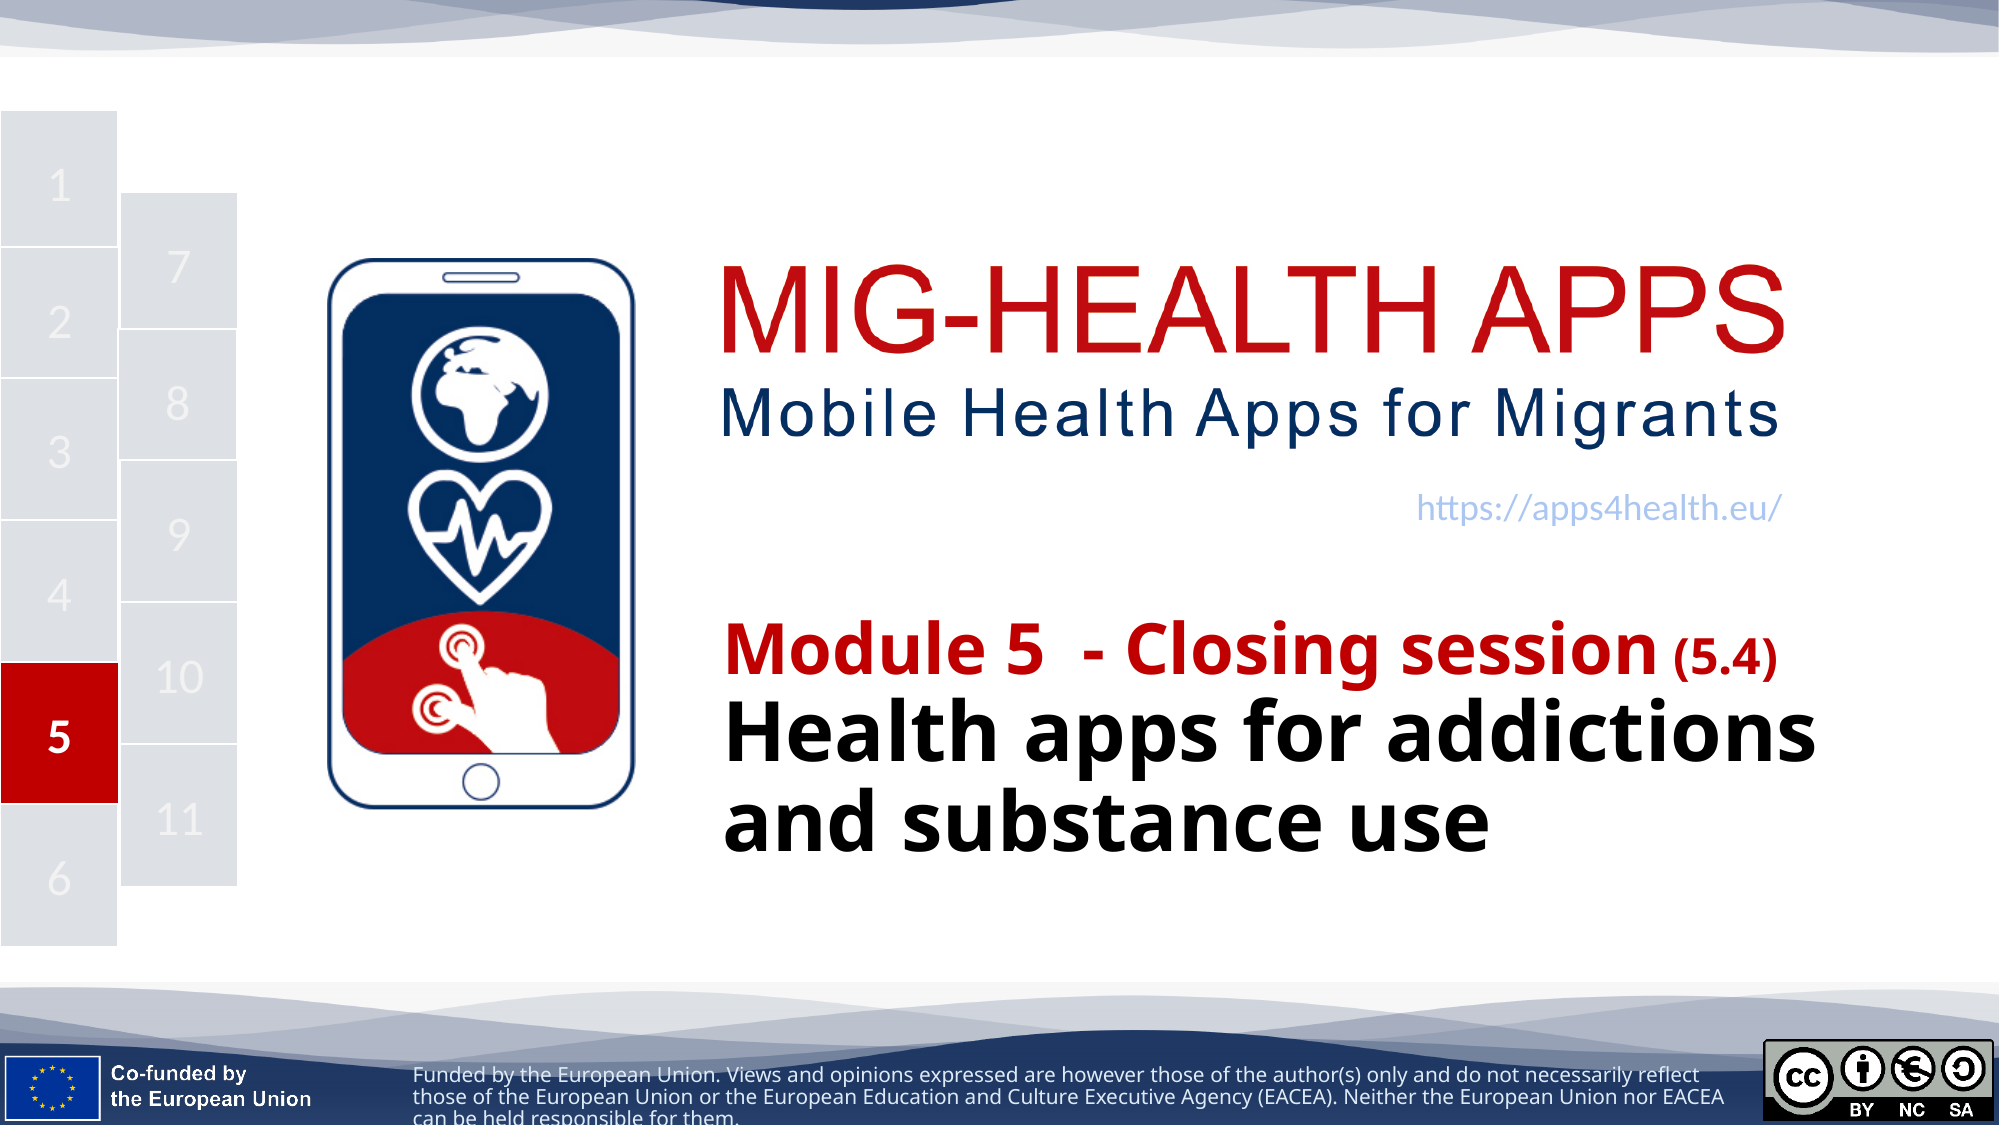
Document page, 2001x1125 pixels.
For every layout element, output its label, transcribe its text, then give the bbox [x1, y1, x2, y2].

text_box 7 [119, 191, 239, 336]
text_box 11 [119, 743, 239, 888]
text_box 5 [0, 661, 119, 803]
picture [0, 0, 1999, 57]
picture [0, 982, 1999, 1125]
text_box 2 [0, 246, 119, 377]
text_box 1 [0, 109, 119, 246]
text_box 8 [117, 328, 238, 473]
text_box 4 [0, 519, 119, 661]
text_box 9 [118, 459, 239, 603]
picture [327, 258, 636, 811]
text_box 10 [119, 601, 239, 743]
picture [706, 186, 1784, 528]
text_box https://apps4health.eu/ [797, 475, 1798, 536]
text_box 3 [0, 377, 118, 519]
text_box Module 5 - Closing session (5.4) Health apps for addictions and substance use [707, 576, 1994, 908]
text_box 6 [0, 803, 120, 948]
